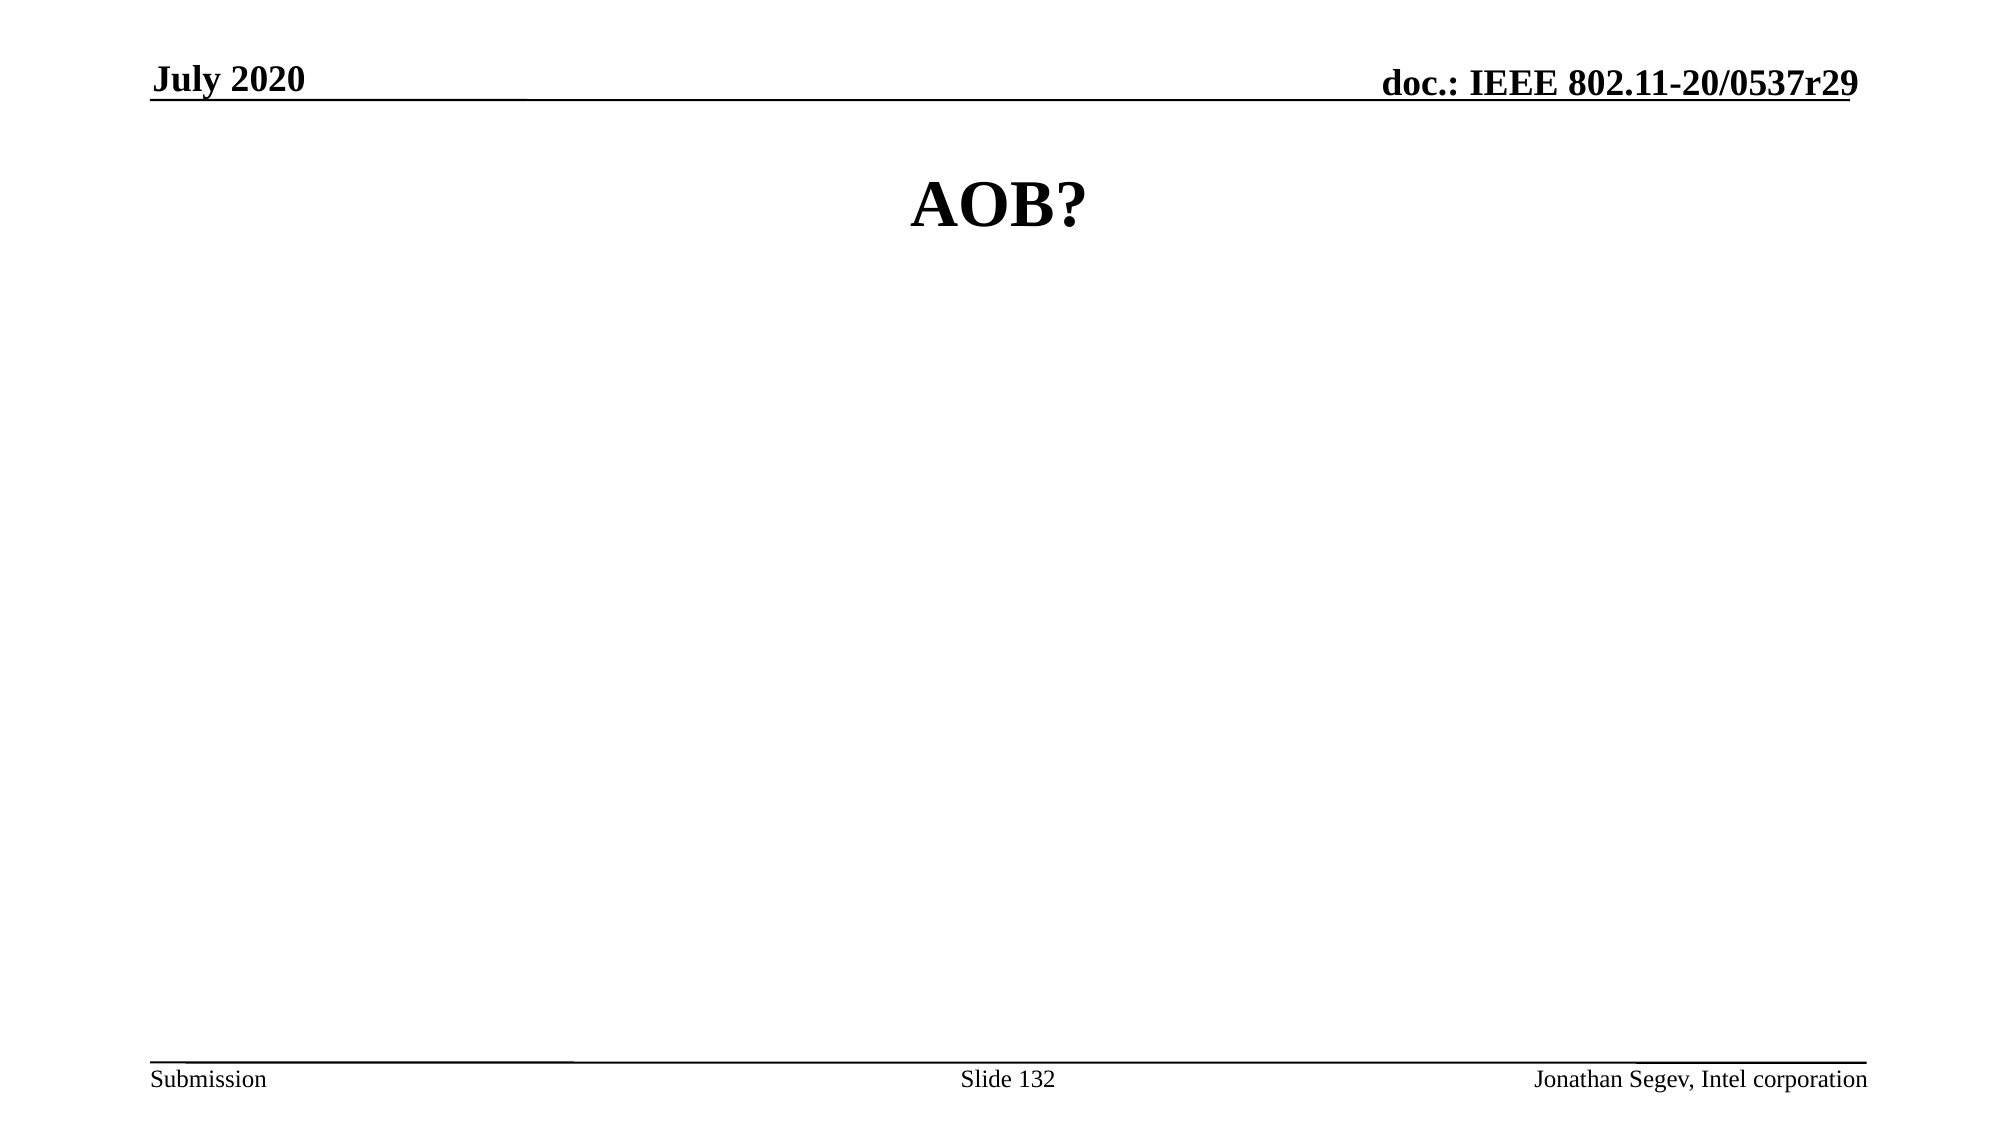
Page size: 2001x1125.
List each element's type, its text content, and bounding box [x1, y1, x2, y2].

slide_number Slide 132 [950, 1061, 1067, 1123]
title AOB? [149, 112, 1850, 288]
footer Jonathan Segev, Intel corporation [1171, 1061, 1869, 1093]
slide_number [152, 54, 563, 100]
